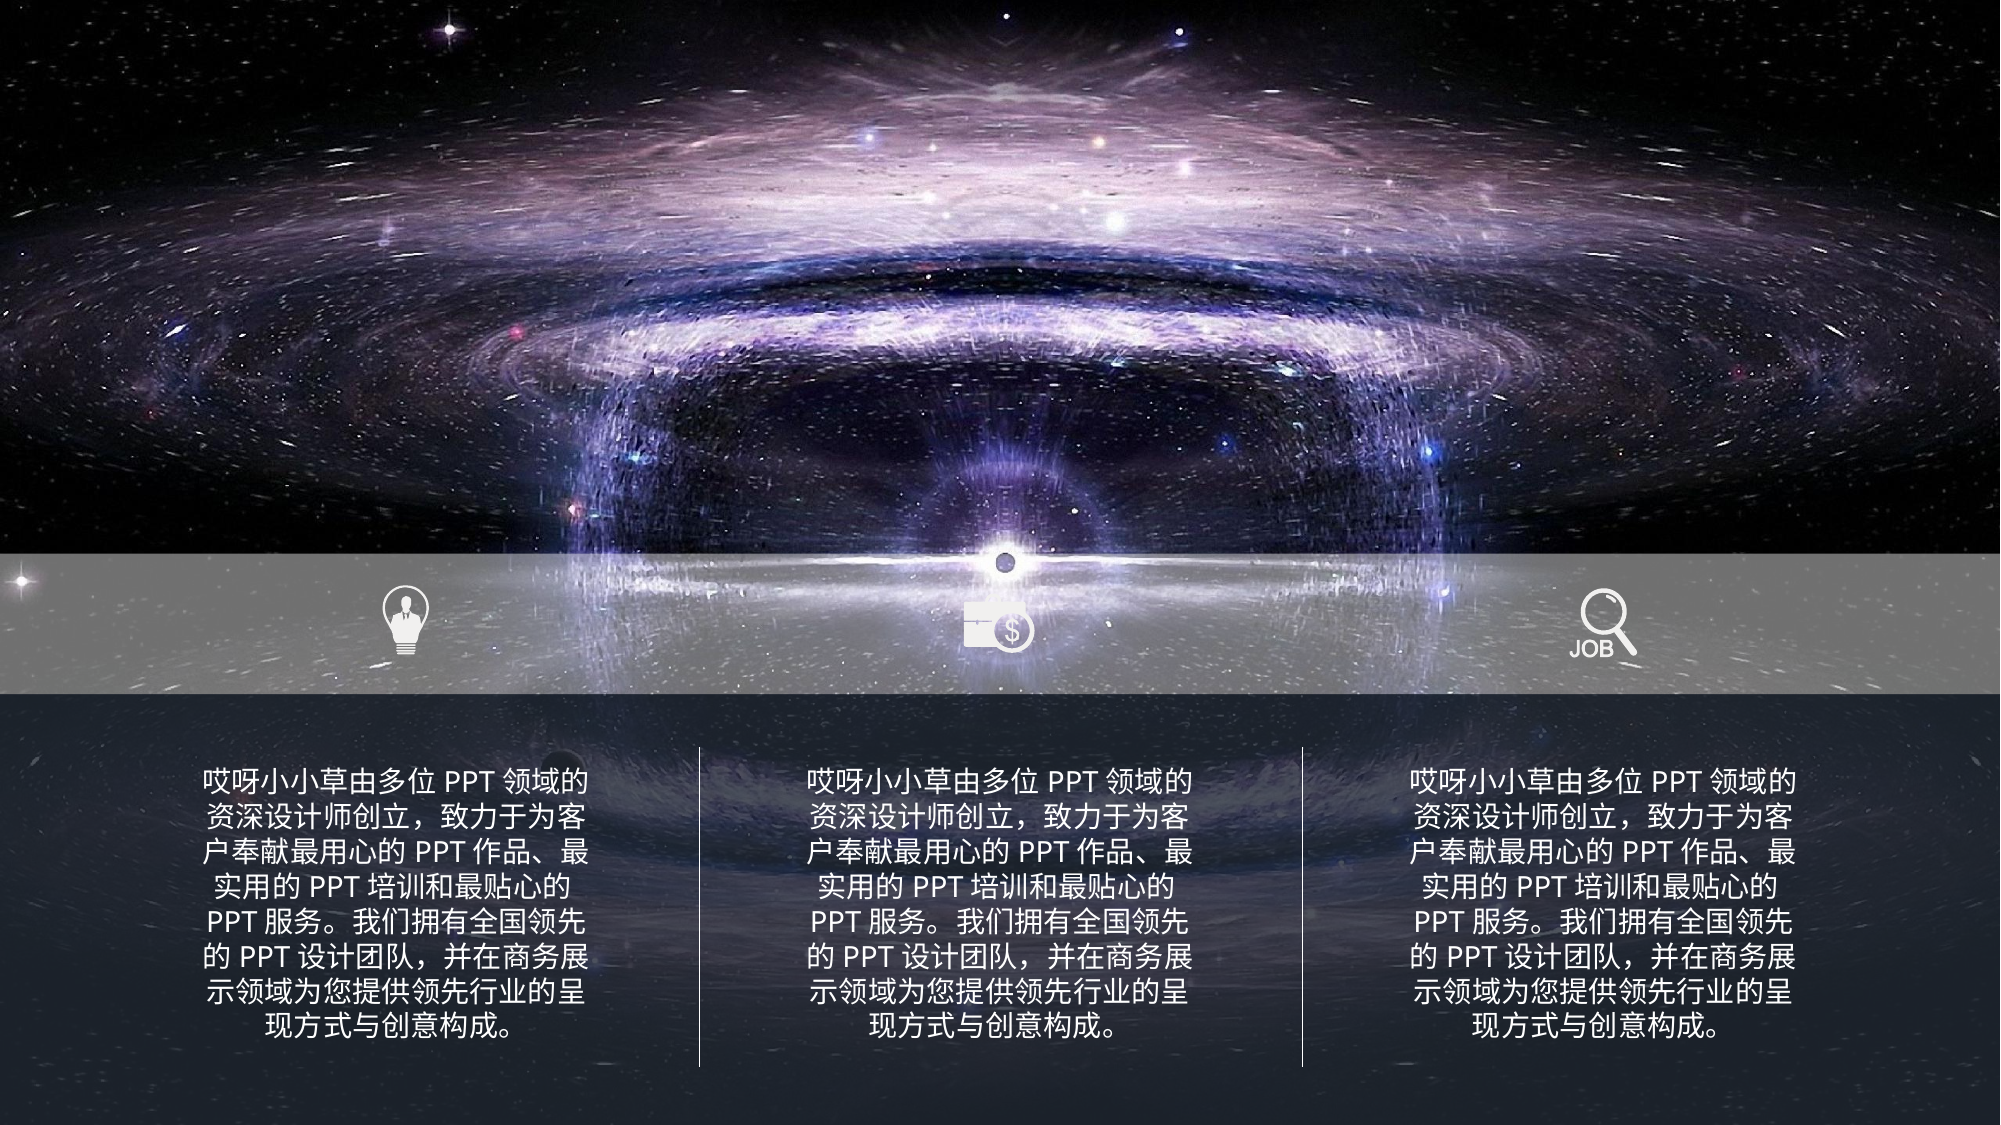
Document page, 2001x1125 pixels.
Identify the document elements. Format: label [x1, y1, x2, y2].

text_box [1569, 584, 1638, 658]
text_box [963, 593, 1035, 654]
text_box [382, 585, 430, 655]
picture [0, 0, 2000, 1125]
